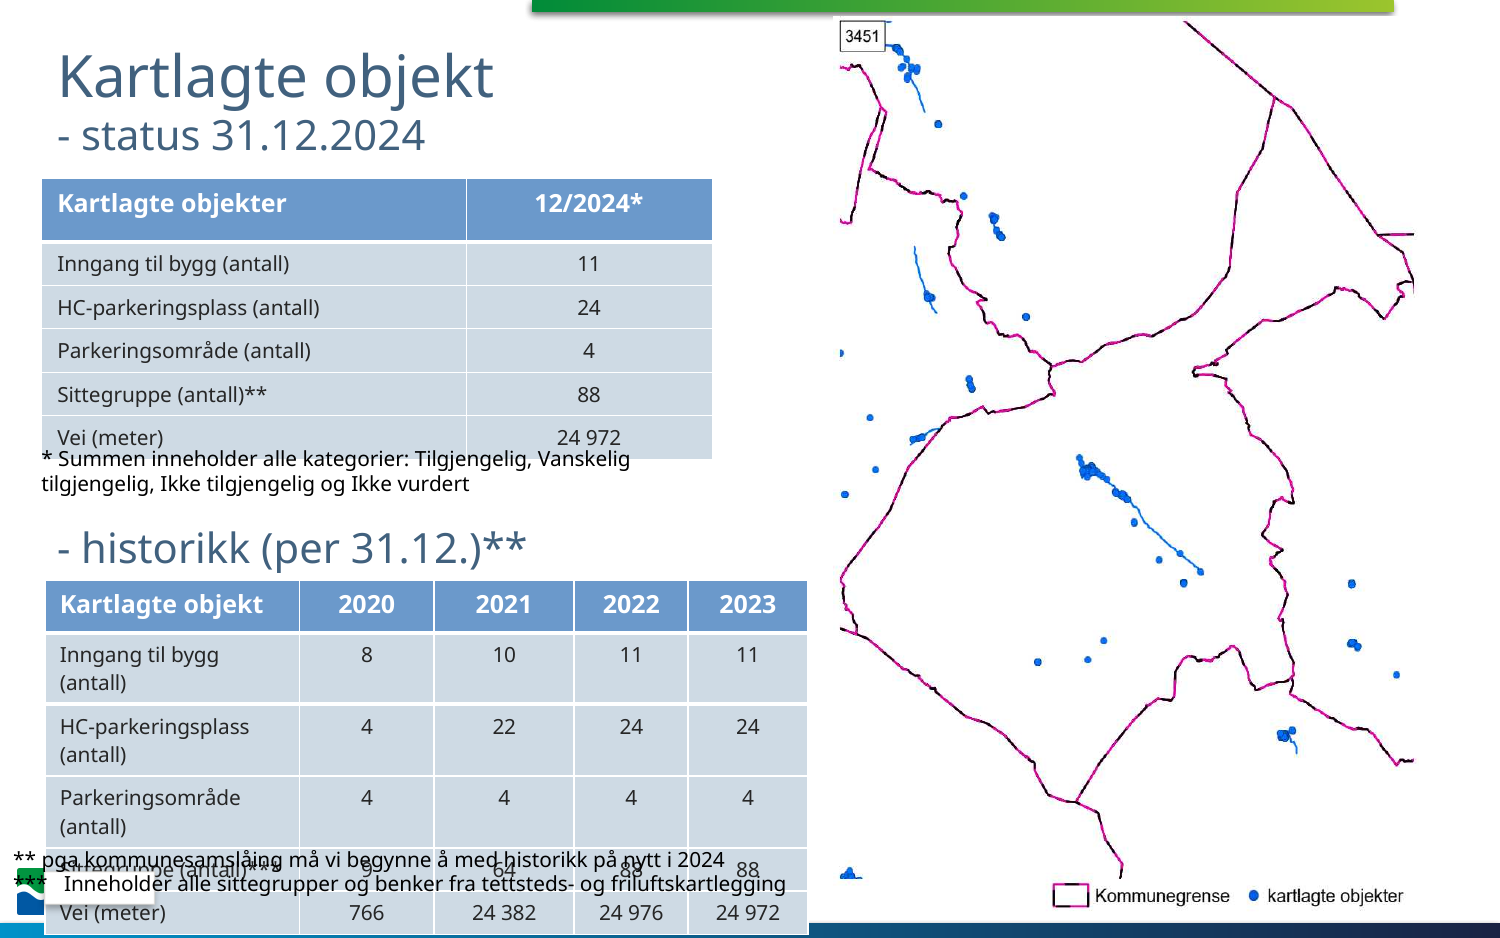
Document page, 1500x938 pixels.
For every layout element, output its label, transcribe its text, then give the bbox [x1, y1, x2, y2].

table_cell 4 [300, 777, 433, 838]
picture [833, 16, 1419, 913]
table_cell 24 [575, 706, 687, 775]
table_header 2020 [300, 581, 433, 631]
table_cell Inngang til bygg (antall) [46, 635, 299, 702]
table_cell 88 [802, 849, 807, 890]
table_cell Inngang til bygg (antall) [42, 244, 466, 285]
table_cell 11 [467, 244, 712, 285]
table_cell 11 [575, 635, 687, 702]
table_header Kartlagte objekter [42, 179, 466, 240]
text_box - historikk (per 31.12.)** [42, 496, 828, 580]
table_cell Sittegruppe (antall)** [42, 373, 466, 415]
table_cell 10 [435, 635, 573, 702]
table_cell 4 [575, 777, 687, 838]
table_header 2022 [575, 581, 687, 631]
table_cell 4 [435, 777, 573, 838]
table_cell 24 976 [575, 904, 687, 934]
table_cell 88 [467, 373, 712, 415]
table_cell 8 [300, 635, 433, 702]
table_cell Parkeringsområde (antall) [46, 777, 299, 838]
table_header 2021 [435, 581, 573, 631]
table_cell 24 972 [467, 416, 712, 459]
table_header 12/2024* [467, 179, 712, 240]
table_cell 4 [467, 329, 712, 372]
table_cell 24 972 [689, 892, 807, 934]
text_box ** pga kommunesamslåing må vi begynne å med historikk på nytt i 2024 *** Inneholder alle sittegrupper og benker fra tettsteds- og friluftskartlegging [0, 838, 802, 904]
table_cell 766 [300, 904, 433, 934]
table_cell HC-parkeringsplass (antall) [42, 286, 466, 328]
text_box Kartlagte objekt - status 31.12.2024 [42, 24, 828, 167]
table_cell Vei (meter) [42, 416, 466, 438]
table_header 2023 [689, 581, 807, 631]
table_cell HC-parkeringsplass (antall) [46, 706, 299, 775]
table_cell 4 [300, 706, 433, 775]
table_cell 11 [689, 635, 807, 702]
table_cell 24 [689, 706, 807, 775]
table_cell 24 [467, 286, 712, 328]
table_cell Parkeringsområde (antall) [42, 329, 466, 372]
table_cell Vei (meter) [46, 904, 299, 934]
table_cell 22 [435, 706, 573, 775]
table_cell 24 382 [435, 904, 573, 934]
table_header Kartlagte objekt [46, 581, 299, 631]
table_cell 4 [689, 777, 807, 847]
text_box * Summen inneholder alle kategorier: Tilgjengelig, Vanskelig tilgjengelig, Ikke tilgjengelig og Ikke vurdert [26, 438, 711, 504]
